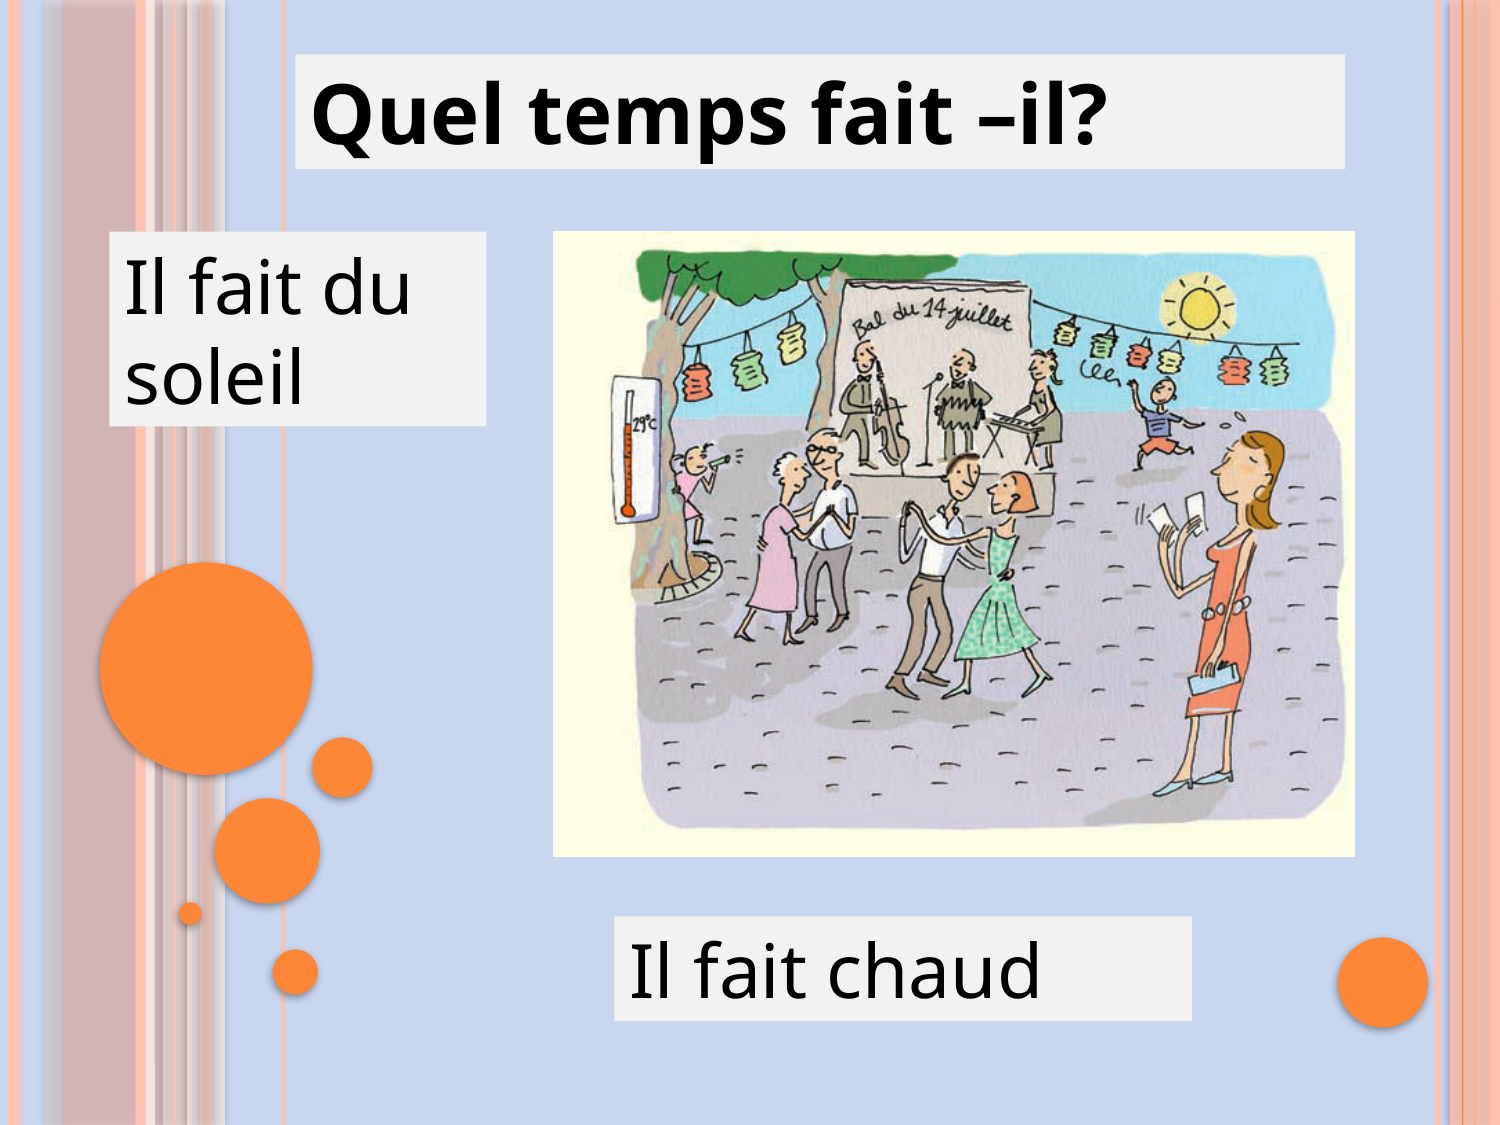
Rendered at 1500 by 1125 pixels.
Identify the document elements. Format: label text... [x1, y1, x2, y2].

text_box Il fait du soleil [109, 231, 487, 427]
text_box Quel temps fait –il? [295, 54, 1345, 170]
picture [553, 231, 1355, 858]
text_box Il fait chaud [614, 916, 1192, 1022]
